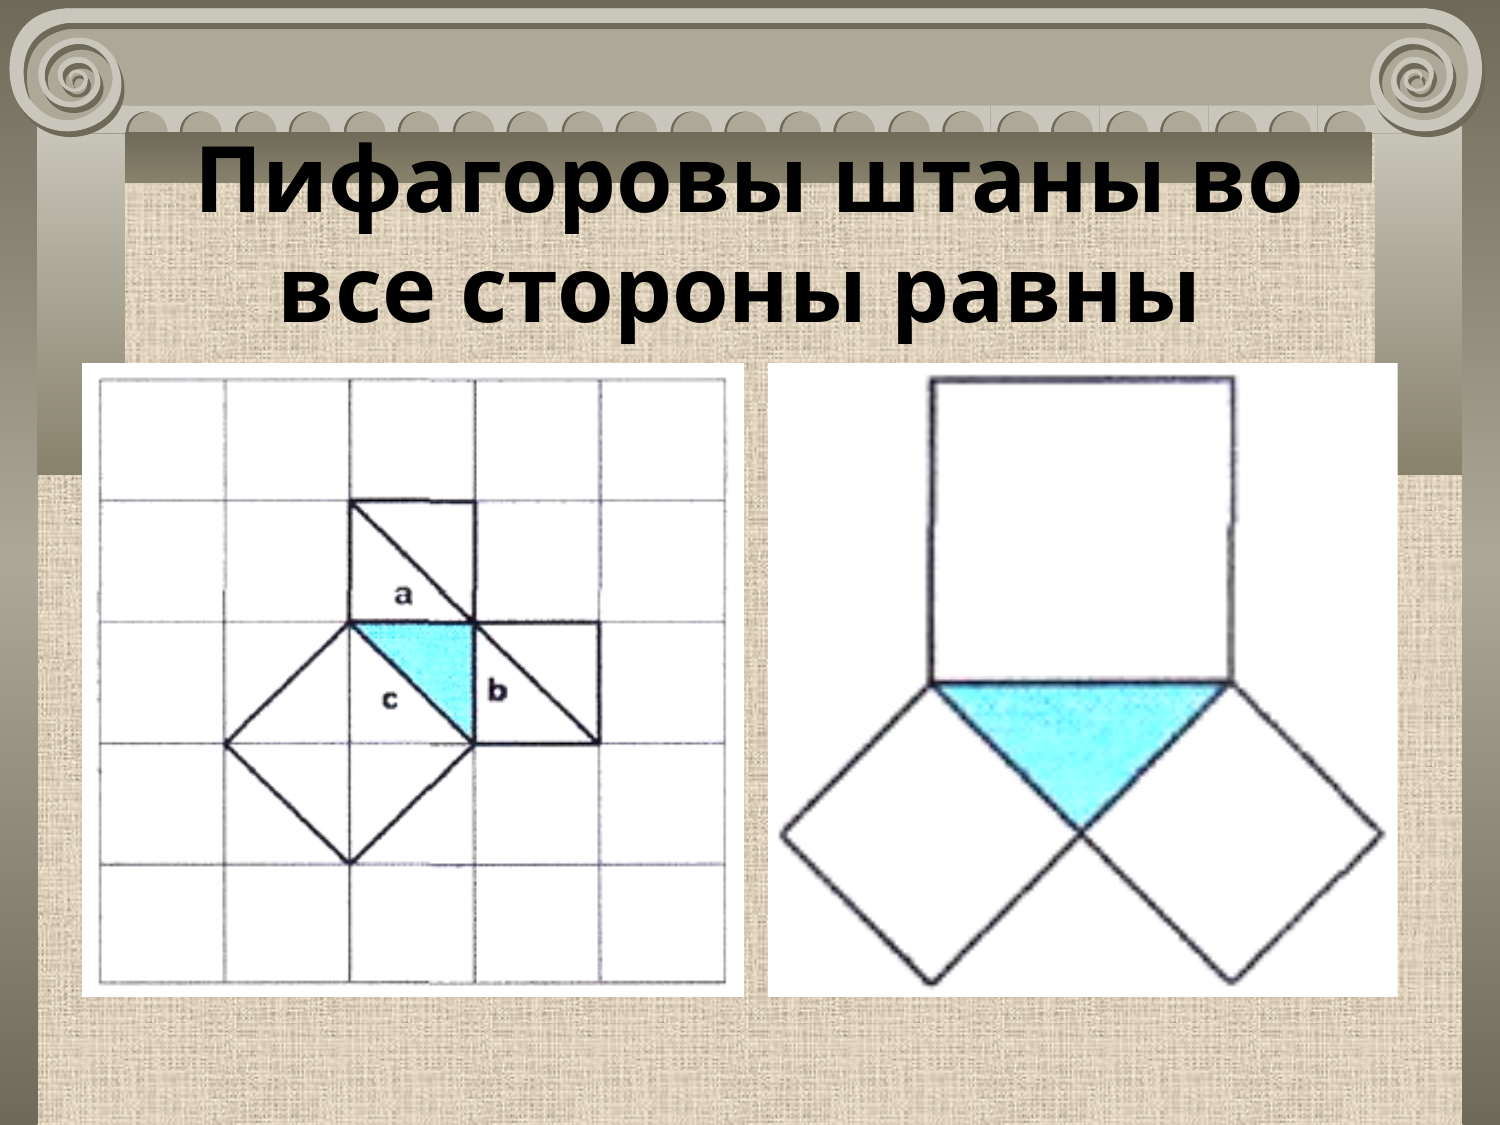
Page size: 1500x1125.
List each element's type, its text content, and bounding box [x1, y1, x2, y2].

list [767, 362, 1398, 997]
picture [37, 126, 1463, 1125]
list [81, 362, 744, 997]
title Пифагоровы штаны во все стороны равны [112, 137, 1388, 326]
